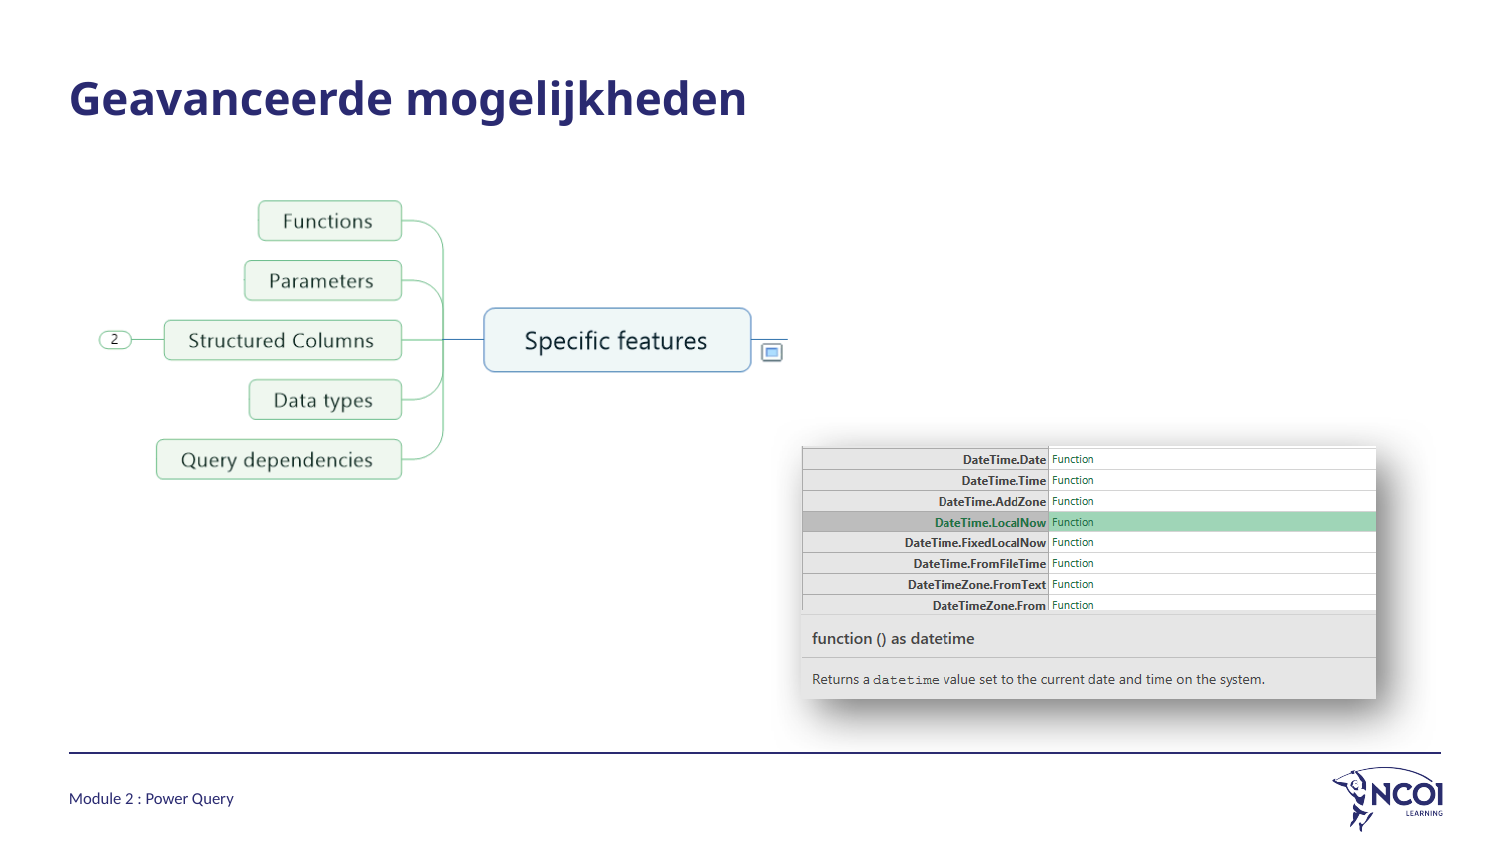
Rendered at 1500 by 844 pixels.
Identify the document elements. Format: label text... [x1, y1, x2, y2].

footer Module 2 : Power Query [53, 775, 561, 821]
title Geavanceerde mogelijkheden [68, 23, 1264, 125]
picture [1310, 743, 1465, 844]
picture [40, 169, 1376, 699]
